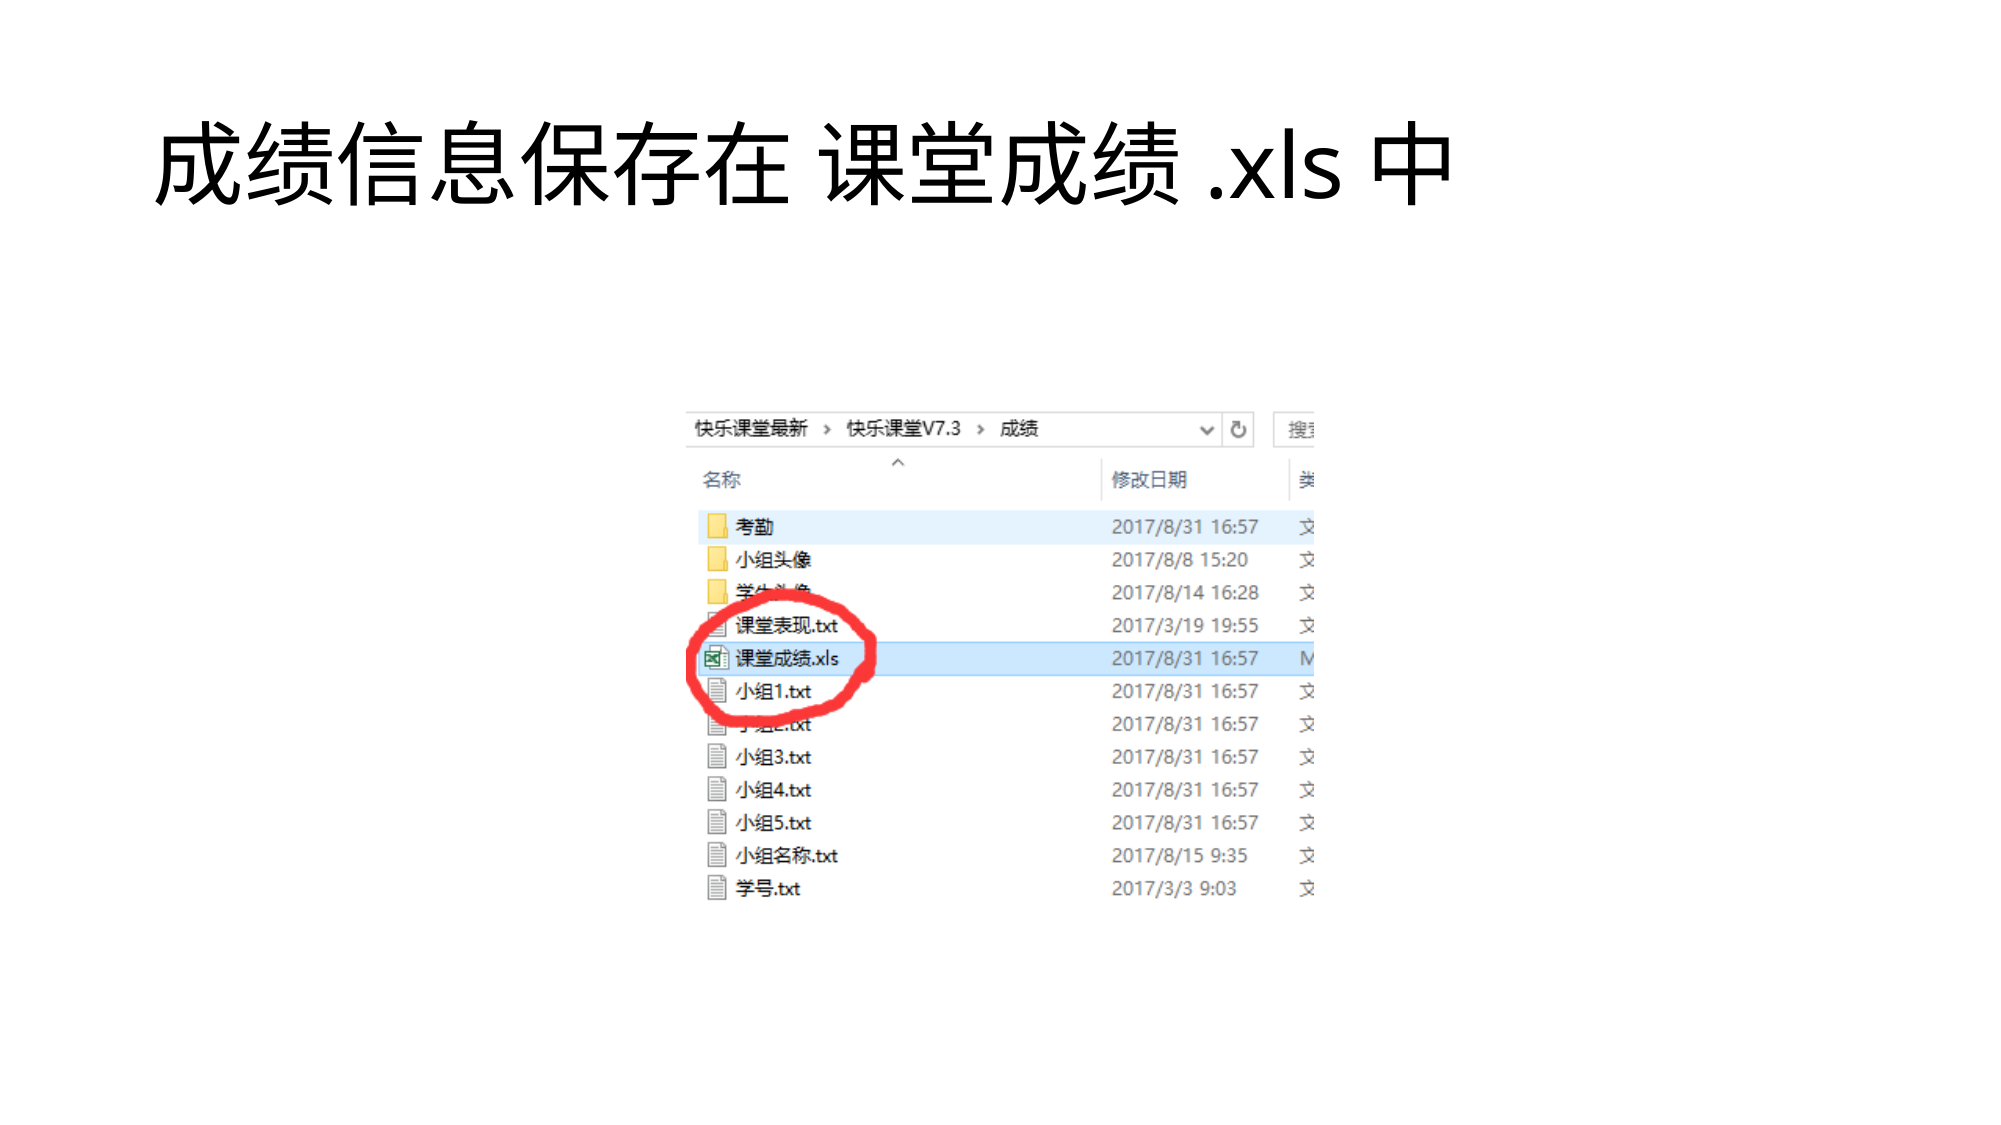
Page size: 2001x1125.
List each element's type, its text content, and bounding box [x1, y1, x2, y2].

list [686, 404, 1314, 908]
title 成绩信息保存在 课堂成绩.xls中 [137, 59, 1863, 278]
